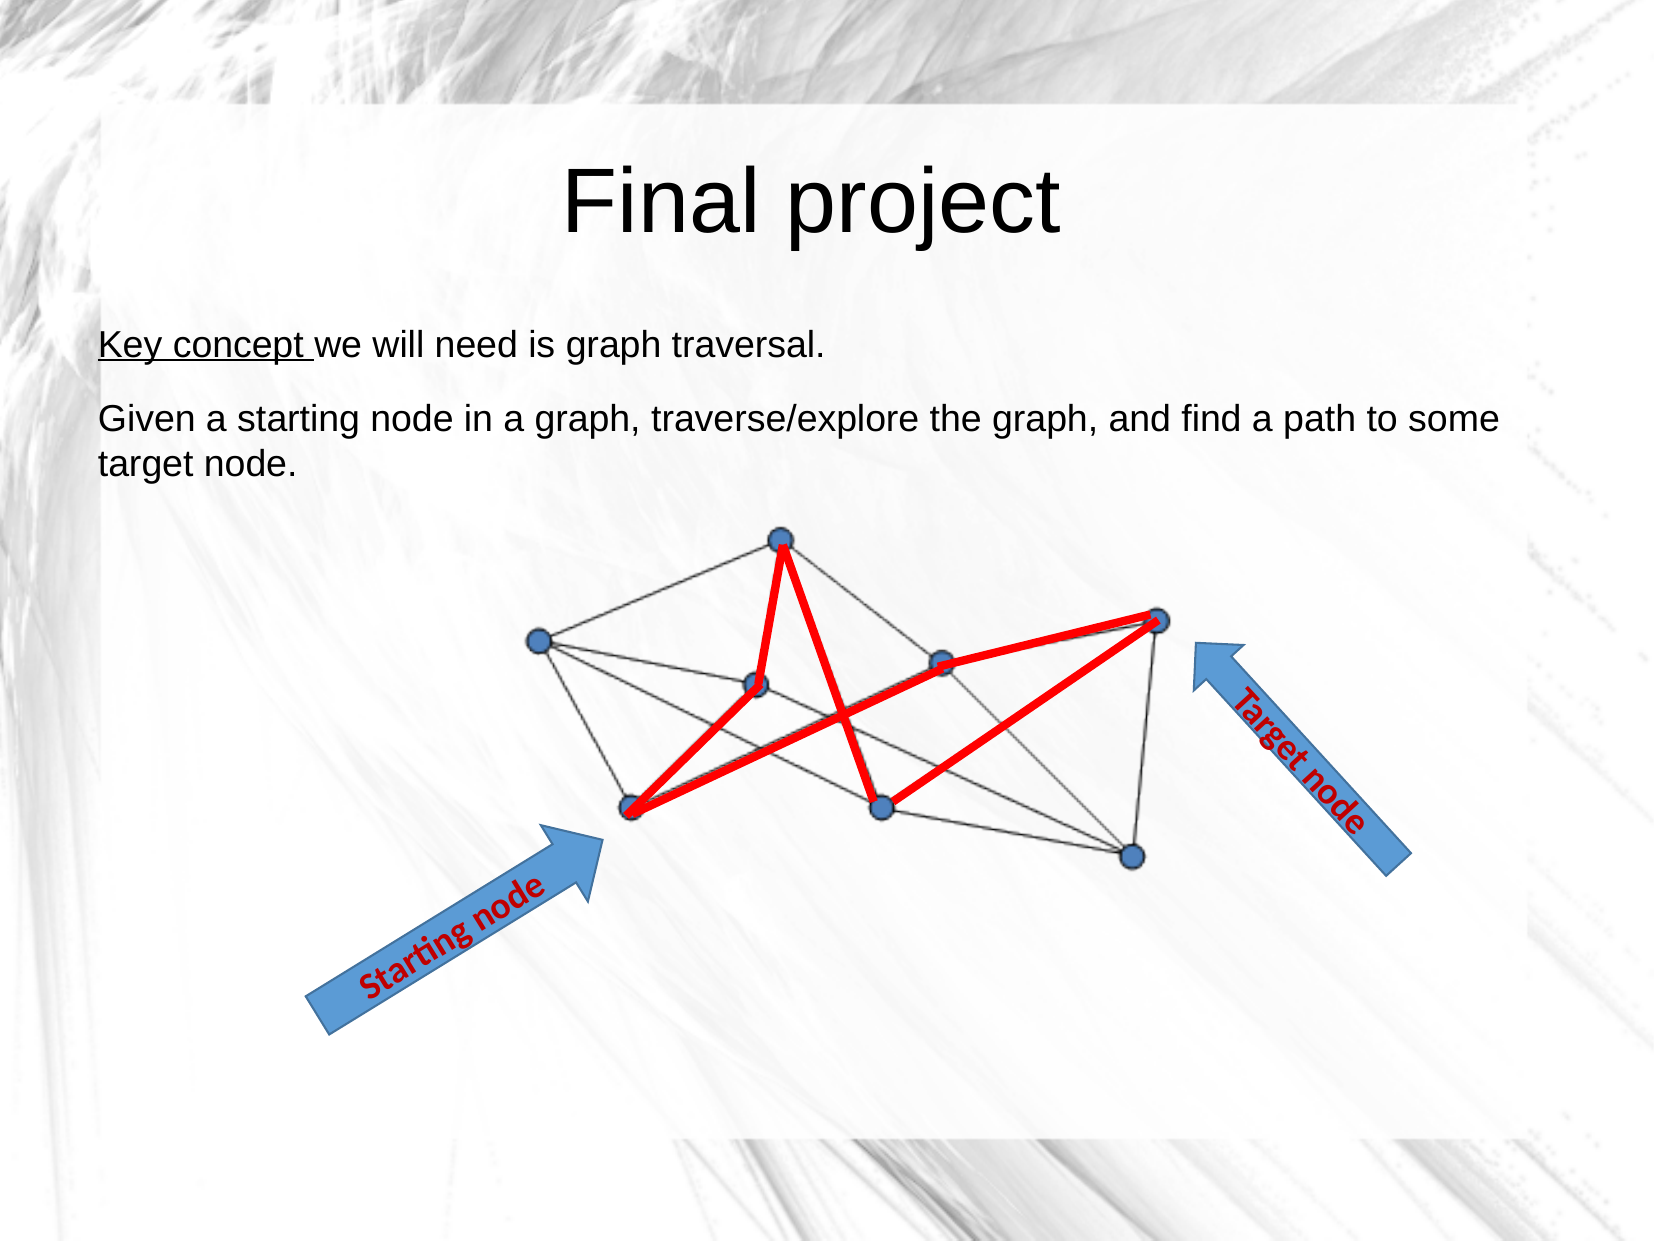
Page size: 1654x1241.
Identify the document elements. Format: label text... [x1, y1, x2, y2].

text_box Target node [1215, 642, 1413, 878]
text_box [758, 544, 782, 668]
list Key concept we will need is graph traversal. Given a starting node in a graph, traverse/explore the graph, and find a path to some target node. [97, 319, 1551, 1102]
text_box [632, 668, 943, 815]
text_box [892, 619, 1159, 802]
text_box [625, 684, 761, 816]
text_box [937, 614, 1151, 667]
text_box Starting node [304, 885, 484, 1036]
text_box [782, 544, 874, 668]
title Final project [118, 112, 1506, 281]
picture [0, 0, 1654, 1241]
